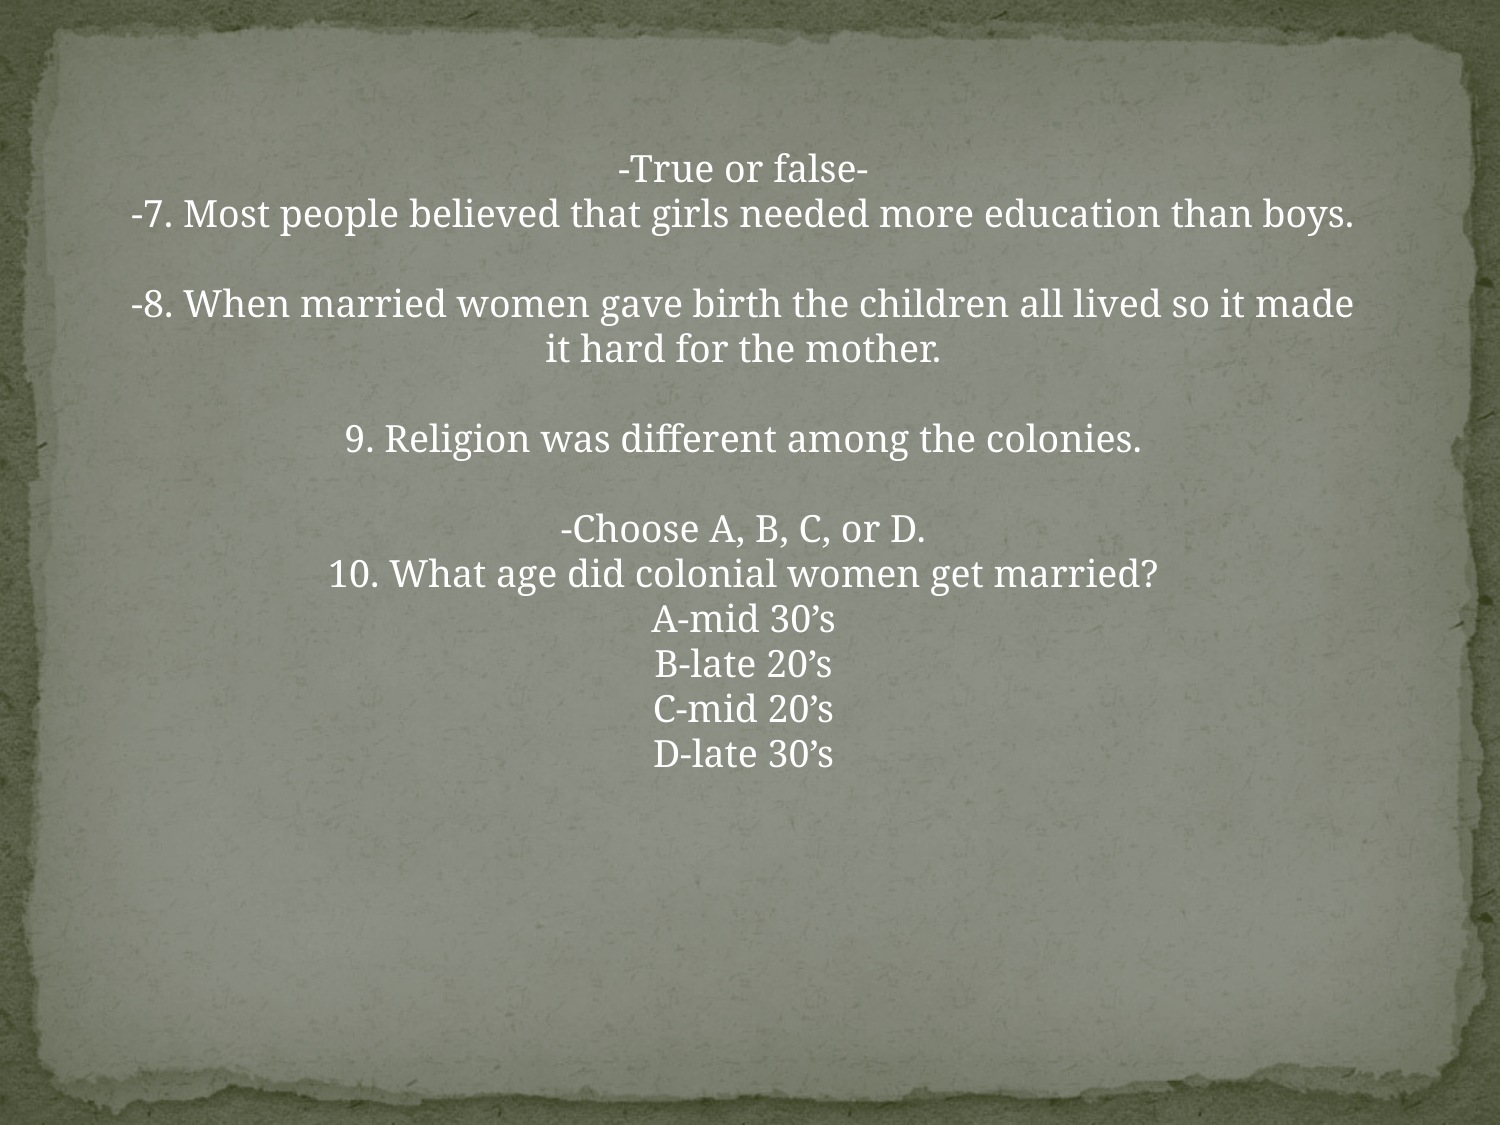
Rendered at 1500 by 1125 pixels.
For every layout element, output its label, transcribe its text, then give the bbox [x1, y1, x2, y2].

text_box -True or false- -7. Most people believed that girls needed more education than boys. -8. When married women gave birth the children all lived so it made it hard for the mother. 9. Religion was different among the colonies. -Choose A, B, C, or D. 10. What age did colonial women get married? A-mid 30’s B-late 20’s C-mid 20’s D-late 30’s [99, 137, 1388, 963]
